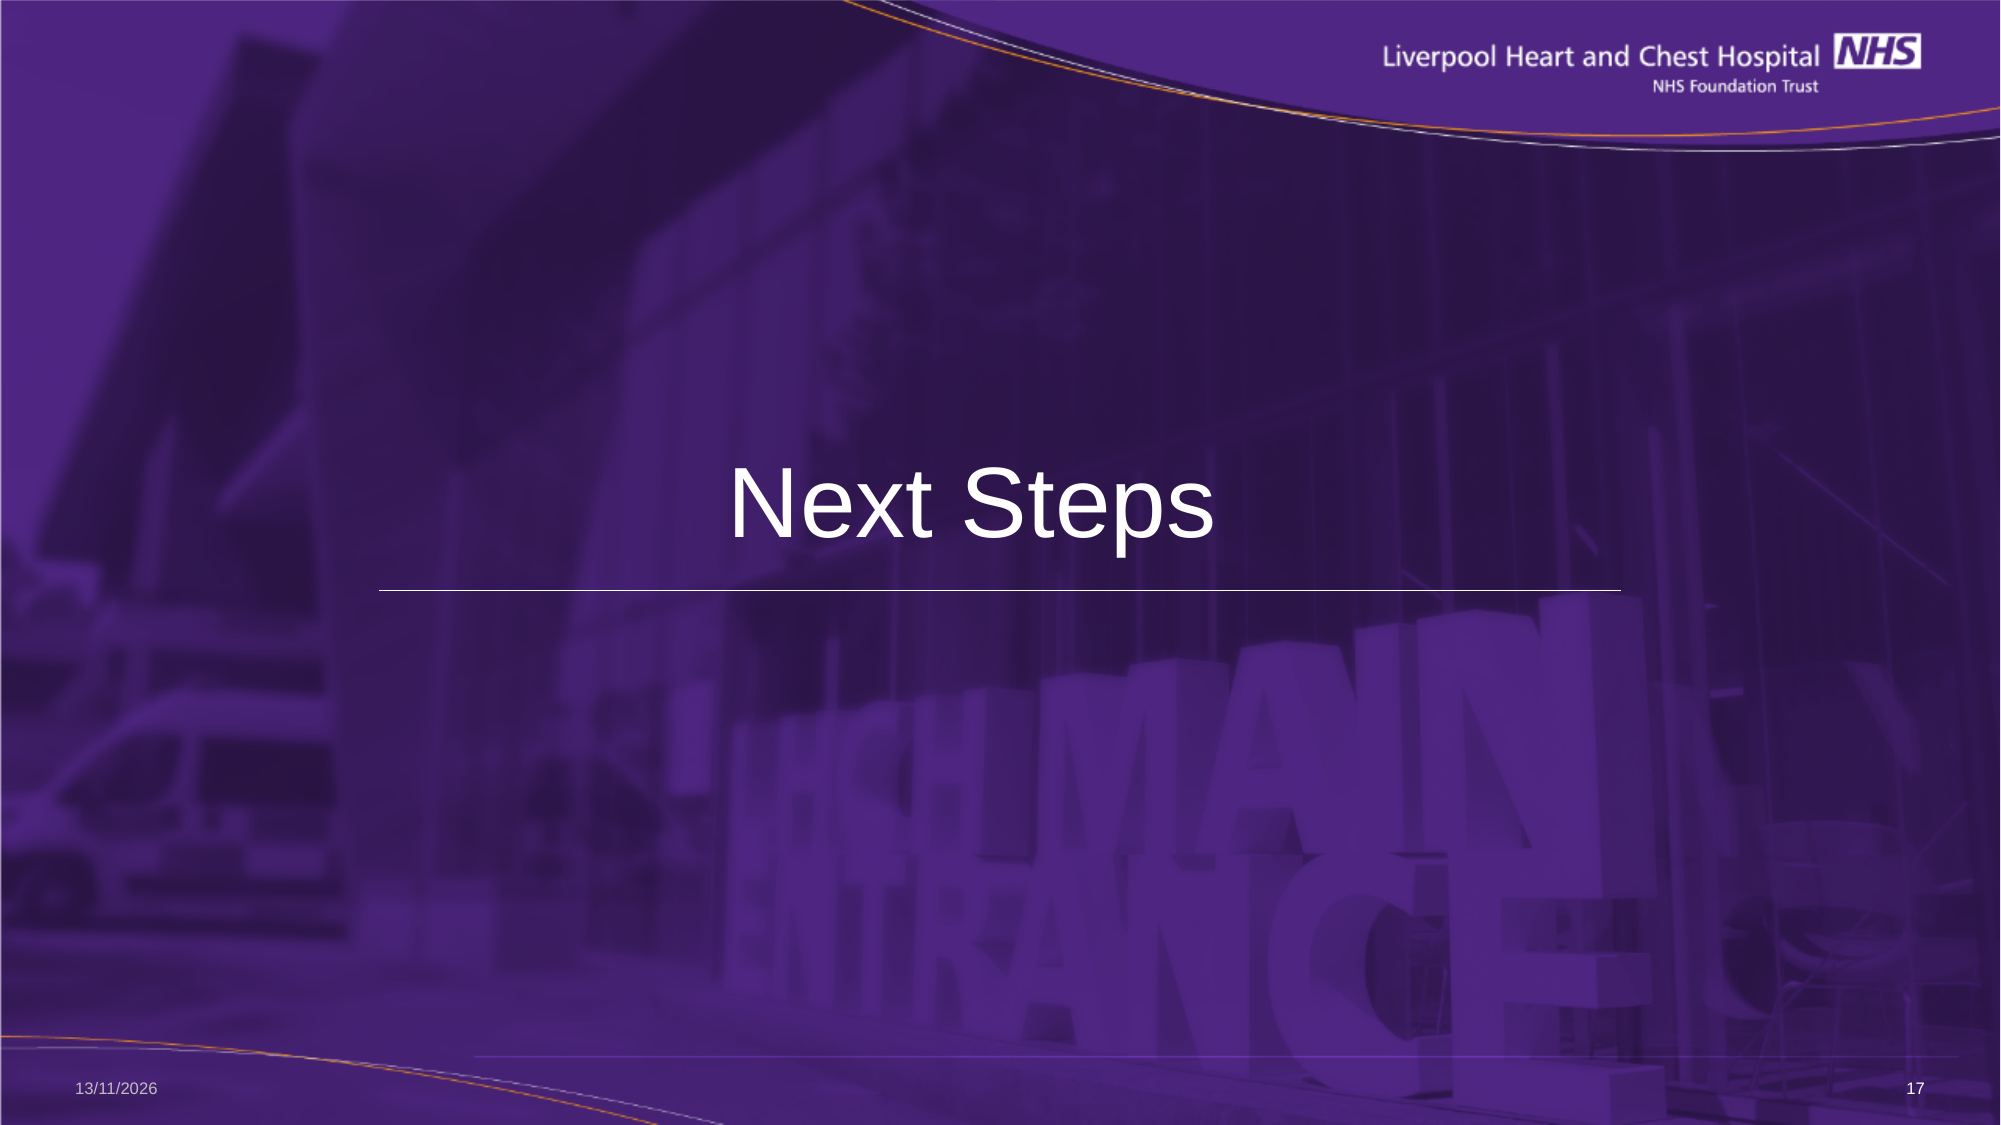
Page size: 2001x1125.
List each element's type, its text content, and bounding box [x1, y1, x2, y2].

slide_number 17 [1489, 1058, 1940, 1118]
title Next Steps [139, 518, 1861, 657]
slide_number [60, 1058, 511, 1118]
picture [0, 0, 2001, 1125]
